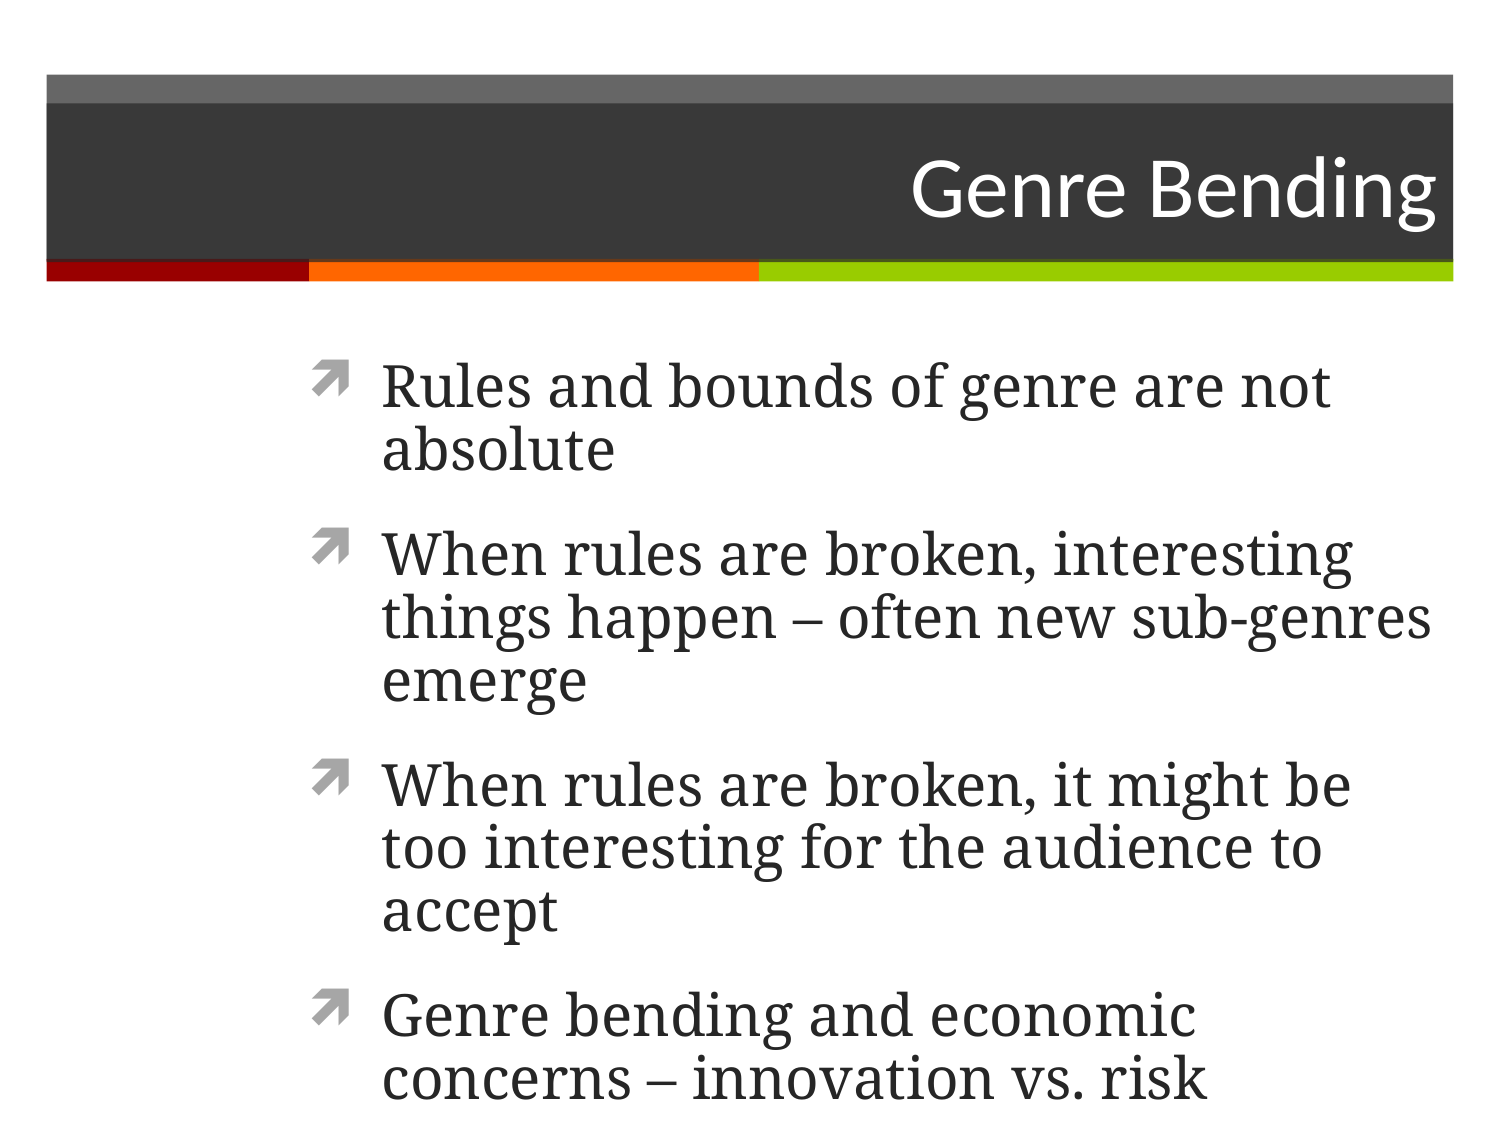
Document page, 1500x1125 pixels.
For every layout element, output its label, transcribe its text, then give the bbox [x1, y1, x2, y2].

title Genre Bending [46, 103, 1454, 263]
list Rules and bounds of genre are not absolute When rules are broken, interesting things happen – often new sub-genres emerge When rules are broken, it might be too interesting for the audience to accept Genre bending and economic concerns – innovation vs. risk [292, 350, 1454, 1005]
